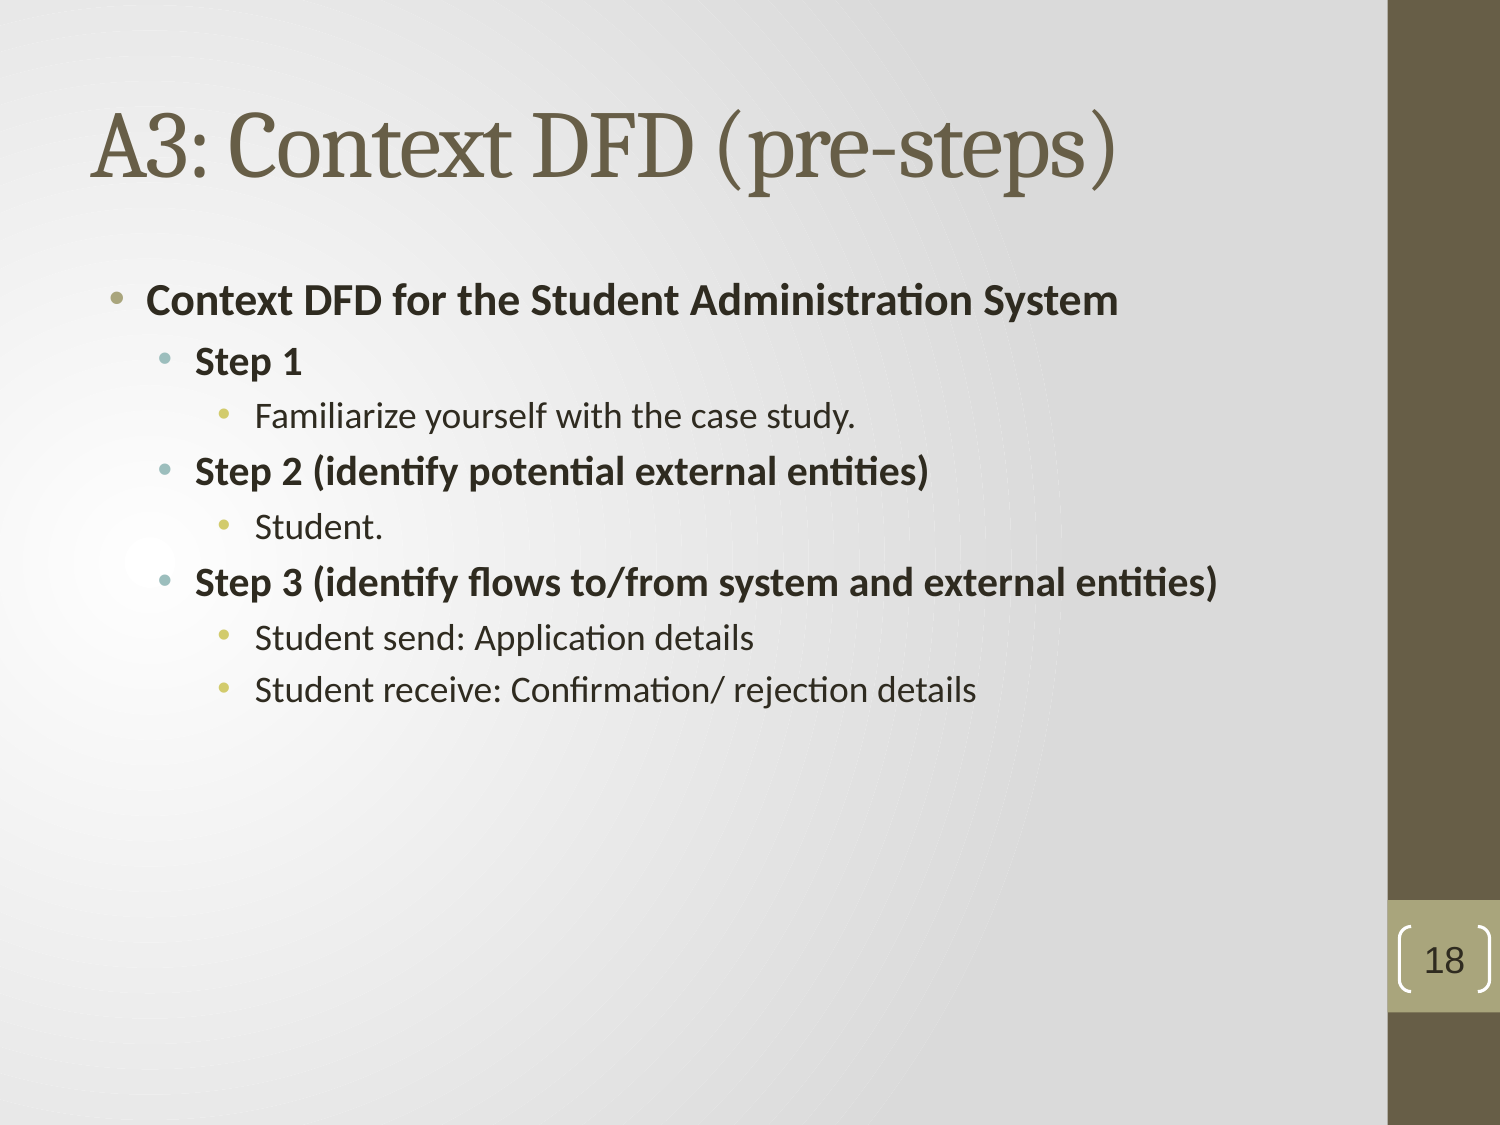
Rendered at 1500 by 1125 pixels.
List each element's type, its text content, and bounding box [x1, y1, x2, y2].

slide_number 18 [1397, 924, 1492, 994]
title A3: Context DFD (pre-steps) [75, 45, 1325, 233]
list Context DFD for the Student Administration System Step 1 Familiarize yourself with the case study. Step 2 (identify potential external entities) Student. Step 3 (identify flows to/from system and external entities) Student send: Application details Student receive: Confirmation/ rejection details [74, 262, 1326, 1051]
